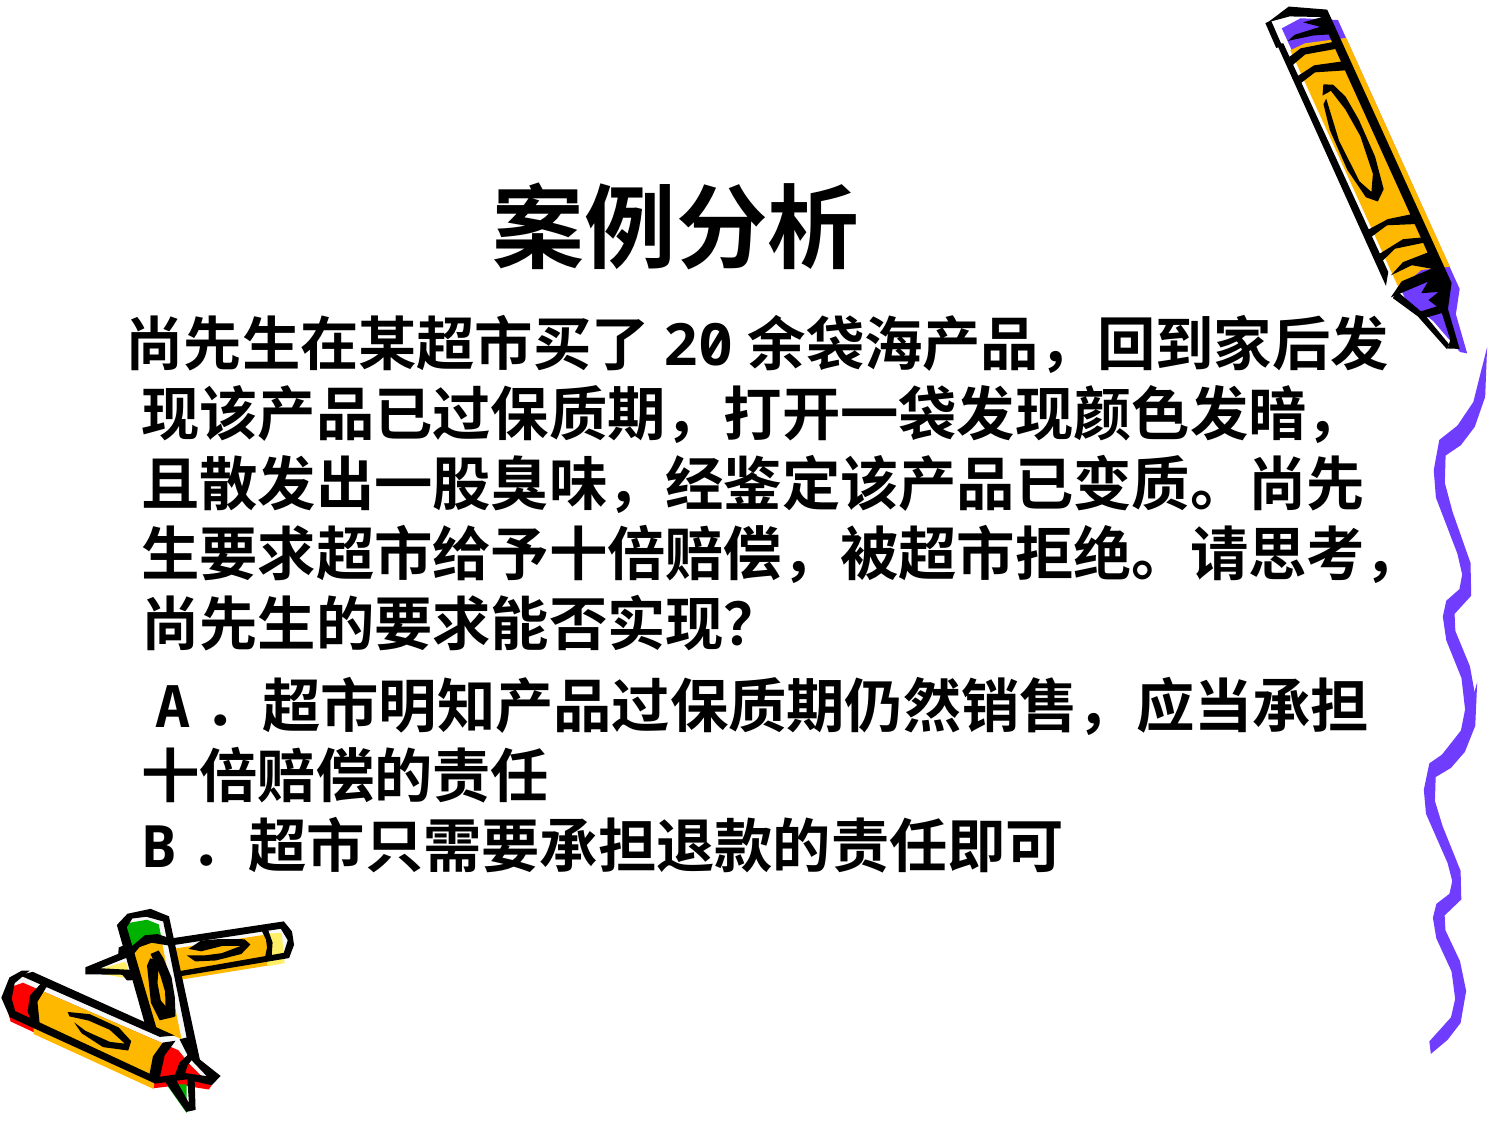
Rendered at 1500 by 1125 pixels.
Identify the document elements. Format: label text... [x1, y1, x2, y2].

title 案例分析 [112, 24, 1240, 288]
list 尚先生在某超市买了20余袋海产品，回到家后发现该产品已过保质期，打开一袋发现颜色发暗，且散发出一股臭味，经鉴定该产品已变质。尚先生要求超市给予十倍赔偿，被超市拒绝。请思考，尚先生的要求能否实现？ A．超市明知产品过保质期仍然销售，应当承担十倍赔偿的责任 B．超市只需要承担退款的责任即可 [70, 299, 1419, 901]
